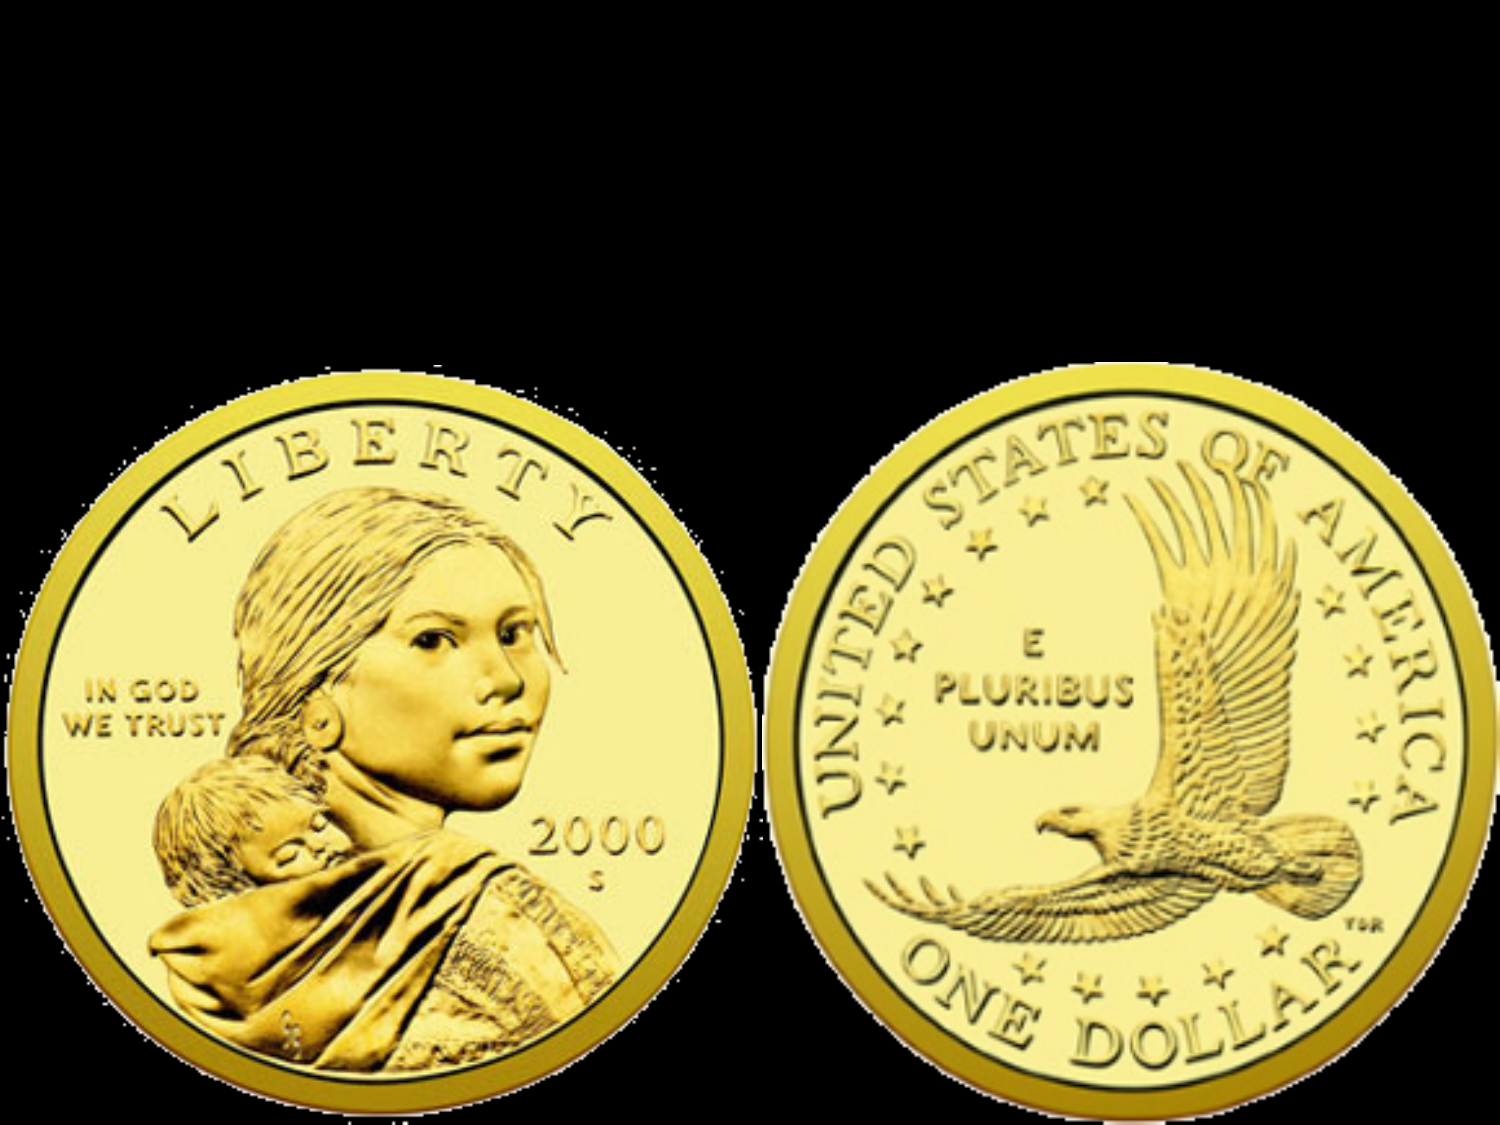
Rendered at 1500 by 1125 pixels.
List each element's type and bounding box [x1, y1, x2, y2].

picture [0, 349, 1500, 1125]
